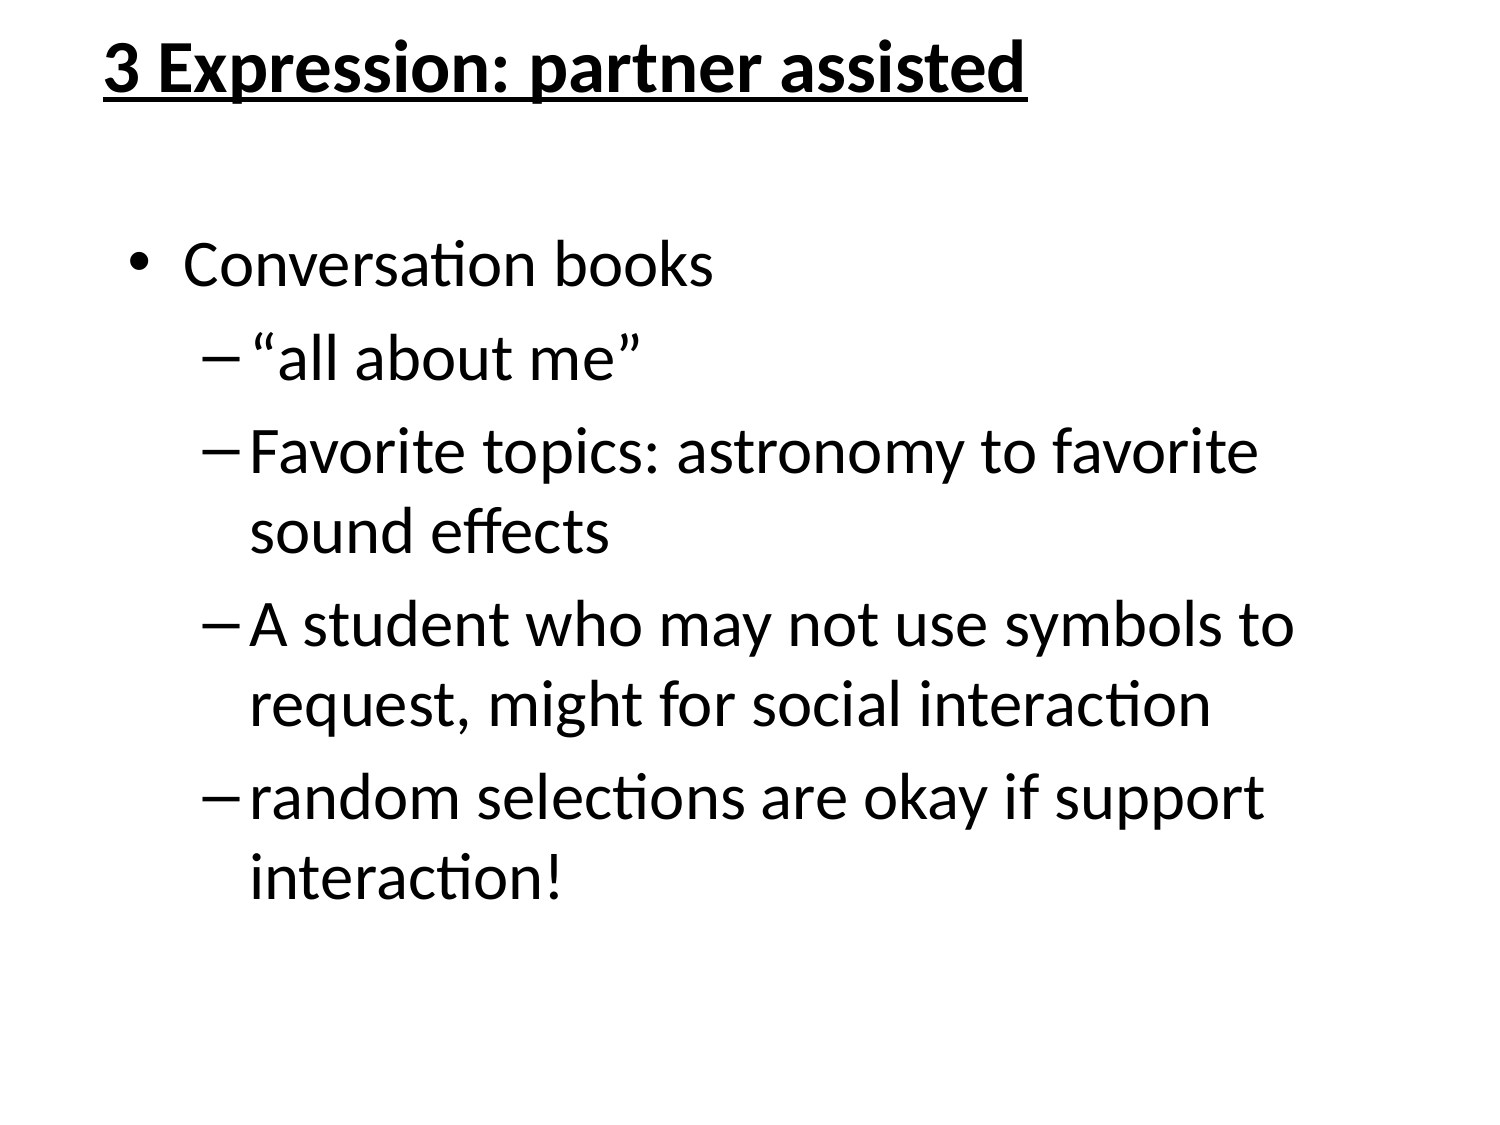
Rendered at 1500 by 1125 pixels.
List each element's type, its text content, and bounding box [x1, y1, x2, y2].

title 3 Expression: partner assisted [87, 0, 1363, 157]
list Conversation books “all about me” Favorite topics: astronomy to favorite sound effects A student who may not use symbols to request, might for social interaction random selections are okay if support interaction! [112, 212, 1388, 1000]
